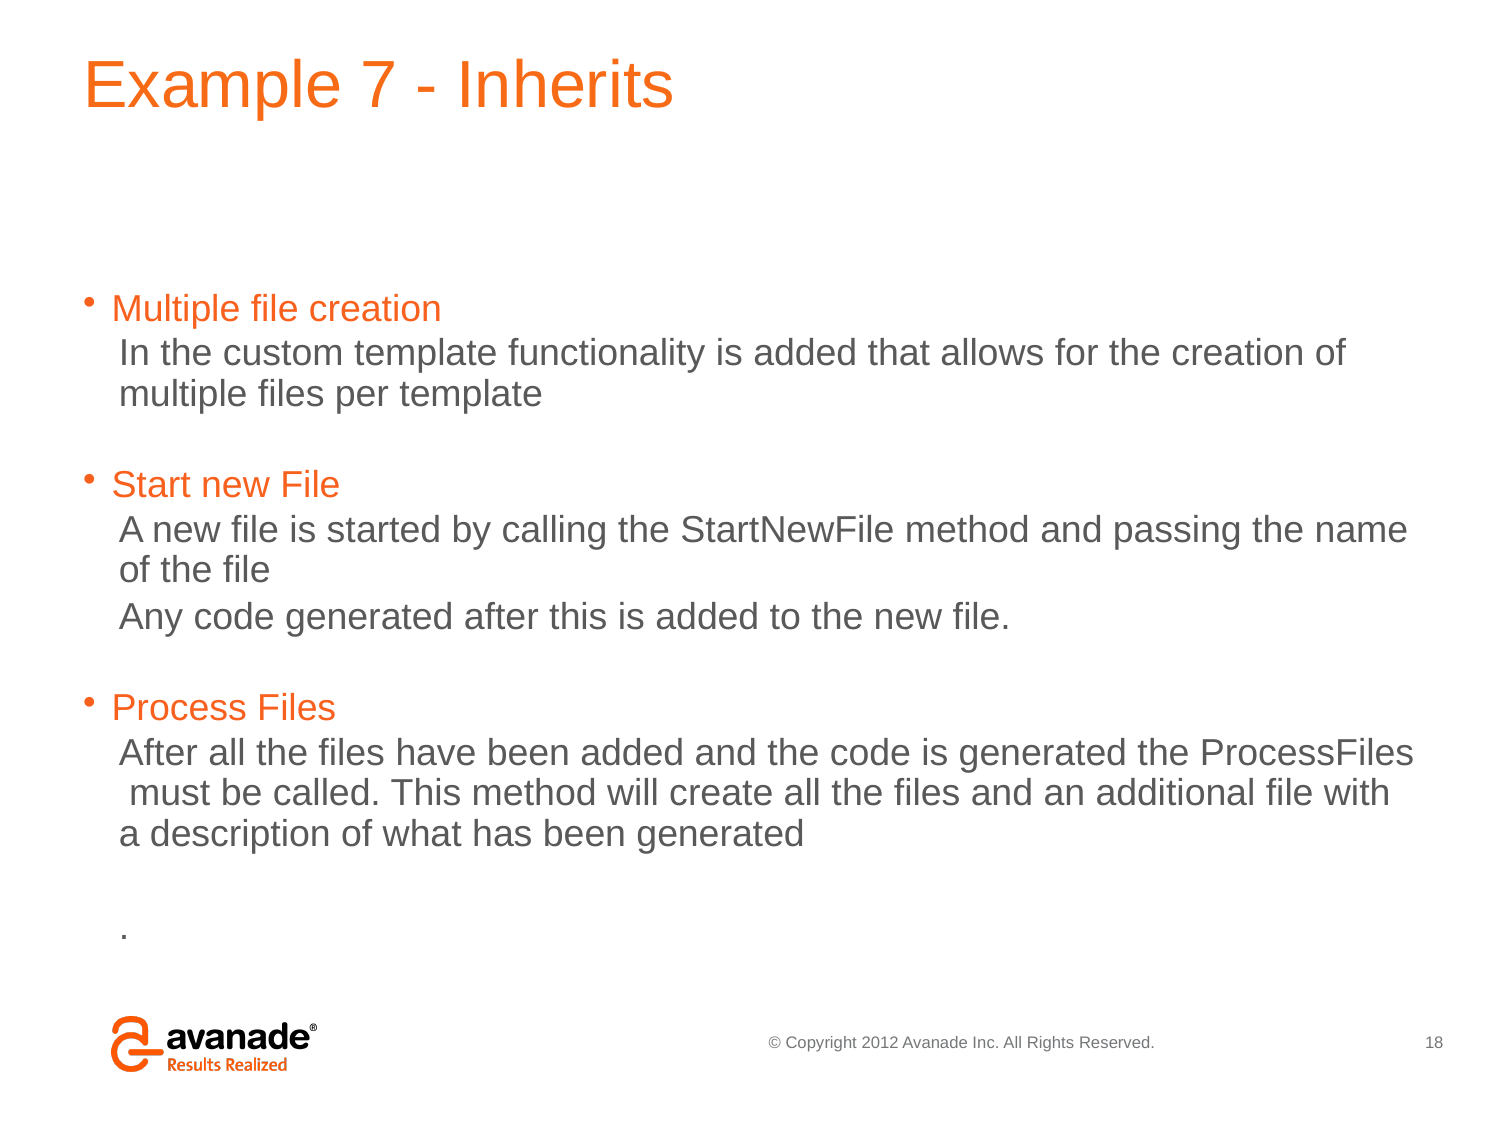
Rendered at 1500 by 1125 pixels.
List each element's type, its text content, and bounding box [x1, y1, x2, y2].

title Example 7 - Inherits [82, 49, 1419, 200]
list Multiple file creation In the custom template functionality is added that allows for the creation of multiple files per template Start new File A new file is started by calling the StartNewFile method and passing the name of the file Any code generated after this is added to the new file. Process Files After all the files have been added and the code is generated the ProcessFiles must be called. This method will create all the files and an additional file with a description of what has been generated . [82, 239, 1419, 966]
slide_number 18 [1424, 1033, 1500, 1058]
picture [111, 1016, 317, 1072]
